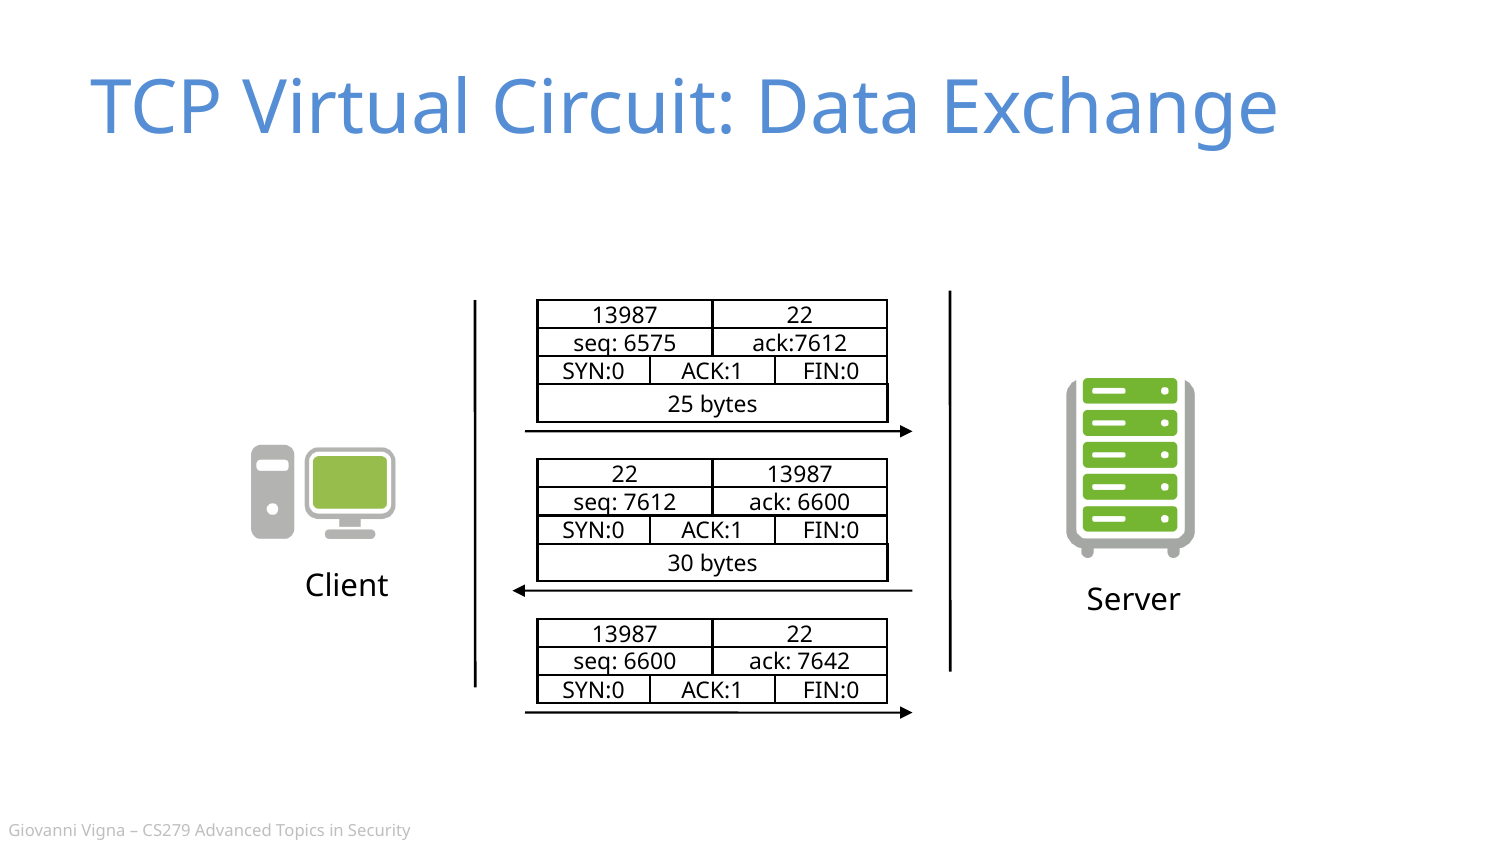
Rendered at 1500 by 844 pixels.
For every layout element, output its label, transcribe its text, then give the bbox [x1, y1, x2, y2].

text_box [537, 459, 888, 544]
text_box 25 bytes [537, 392, 888, 422]
title TCP Virtual Circuit: Data Exchange [75, 33, 1425, 175]
text_box Server [1086, 579, 1182, 618]
text_box [512, 584, 913, 597]
text_box [881, 706, 913, 719]
picture [1054, 377, 1206, 560]
picture [231, 435, 414, 554]
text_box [537, 618, 888, 704]
text_box [524, 425, 913, 438]
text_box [537, 299, 888, 385]
text_box Client [304, 565, 389, 604]
text_box 30 bytes [537, 551, 888, 582]
